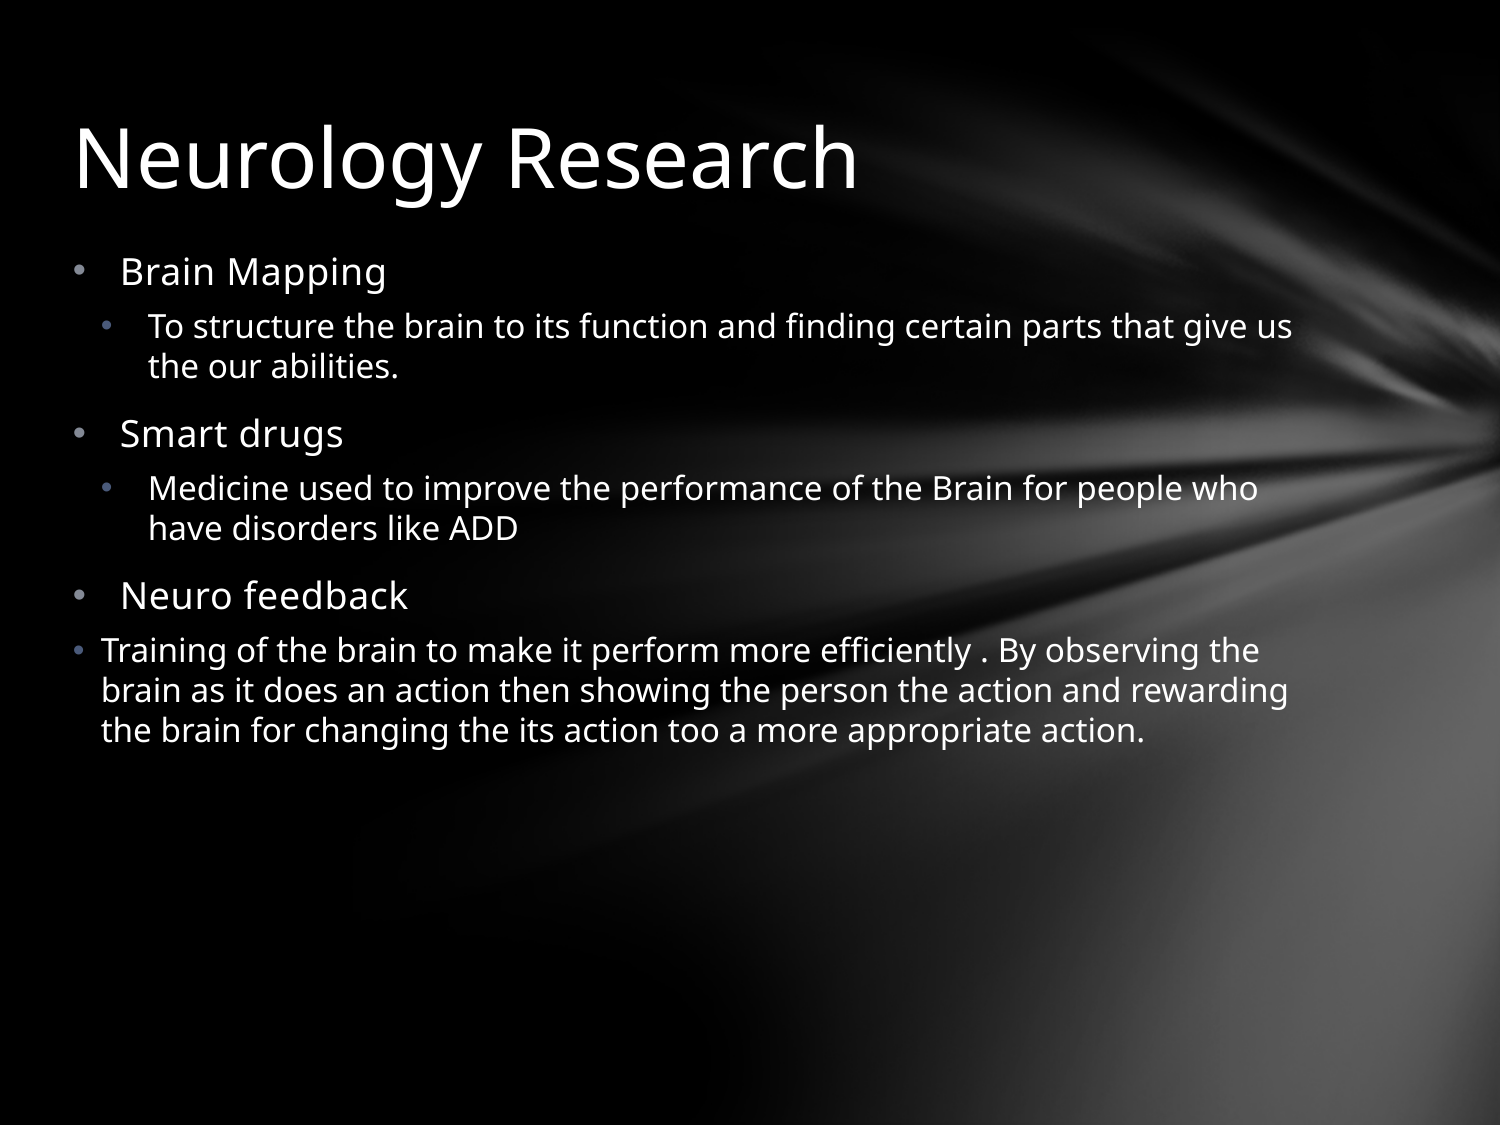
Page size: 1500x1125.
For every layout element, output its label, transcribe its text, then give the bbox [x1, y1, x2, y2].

title Neurology Research [57, 37, 1318, 213]
list Brain Mapping To structure the brain to its function and finding certain parts that give us the our abilities. Smart drugs Medicine used to improve the performance of the Brain for people who have disorders like ADD Neuro feedback Training of the brain to make it perform more efficiently . By observing the brain as it does an action then showing the person the action and rewarding the brain for changing the its action too a more appropriate action. [57, 239, 1318, 1015]
